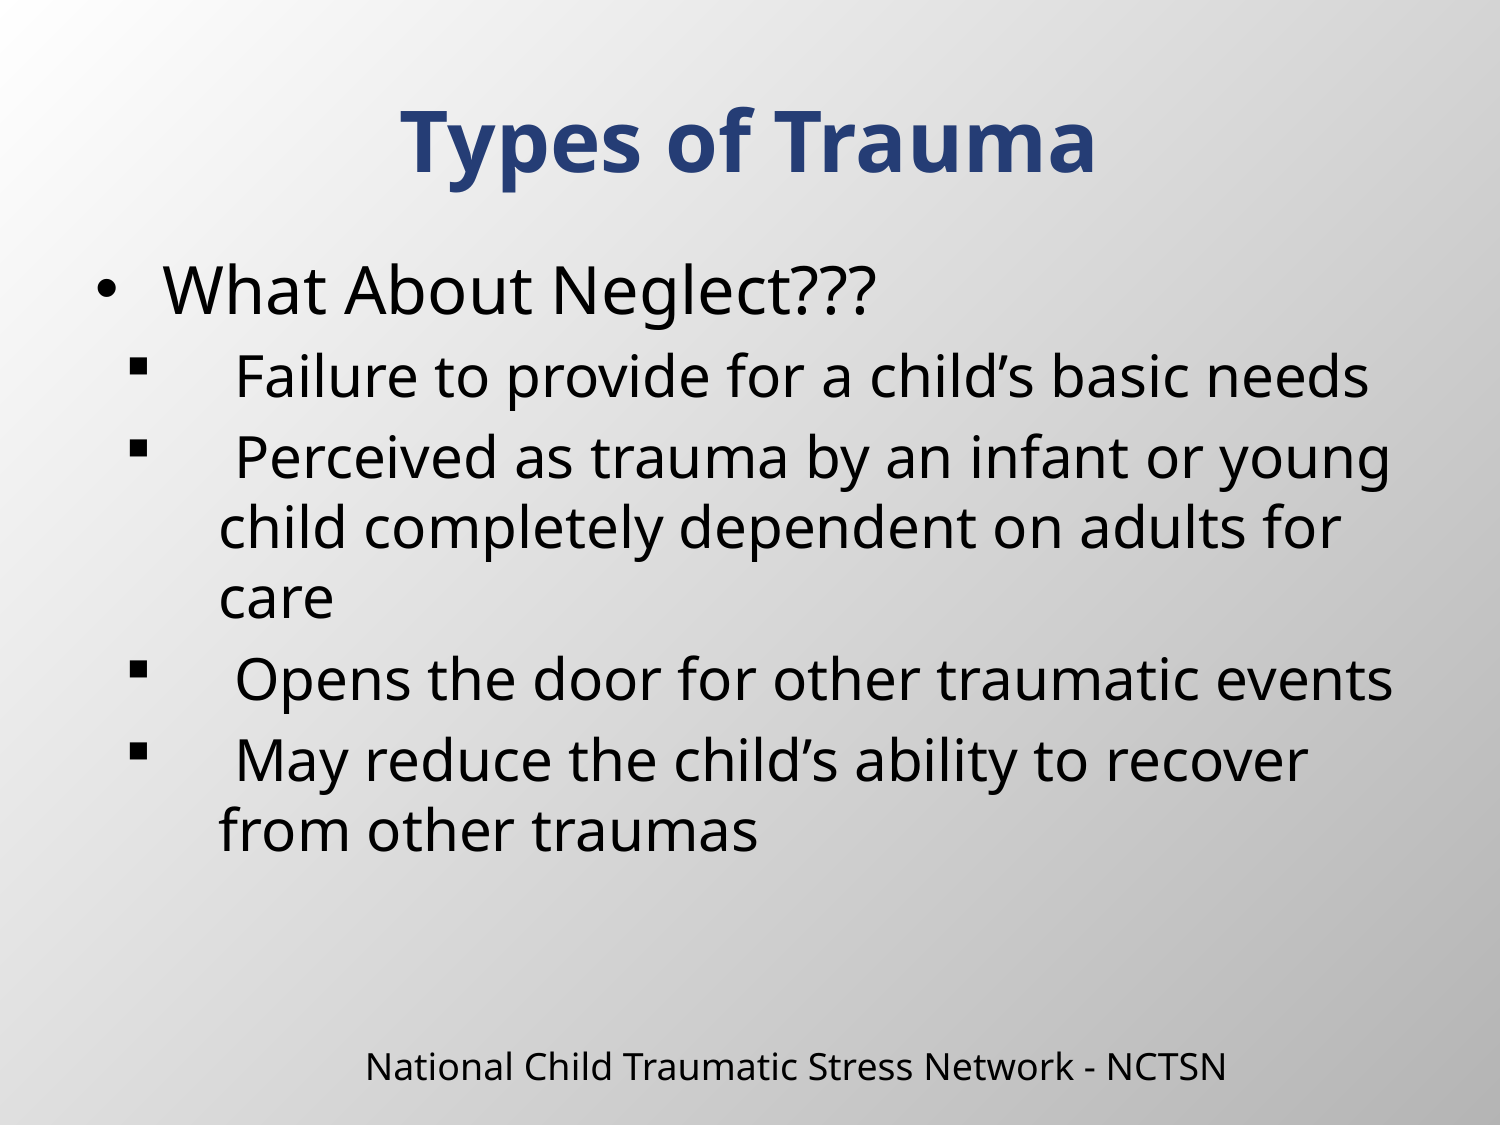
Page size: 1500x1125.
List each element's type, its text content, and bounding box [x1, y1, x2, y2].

title Types of Trauma [75, 45, 1425, 233]
list What About Neglect??? Failure to provide for a child’s basic needs Perceived as trauma by an infant or young child completely dependent on adults for care Opens the door for other traumatic events May reduce the child’s ability to recover from other traumas [57, 239, 1450, 1015]
text_box National Child Traumatic Stress Network - NCTSN [349, 1035, 1457, 1096]
